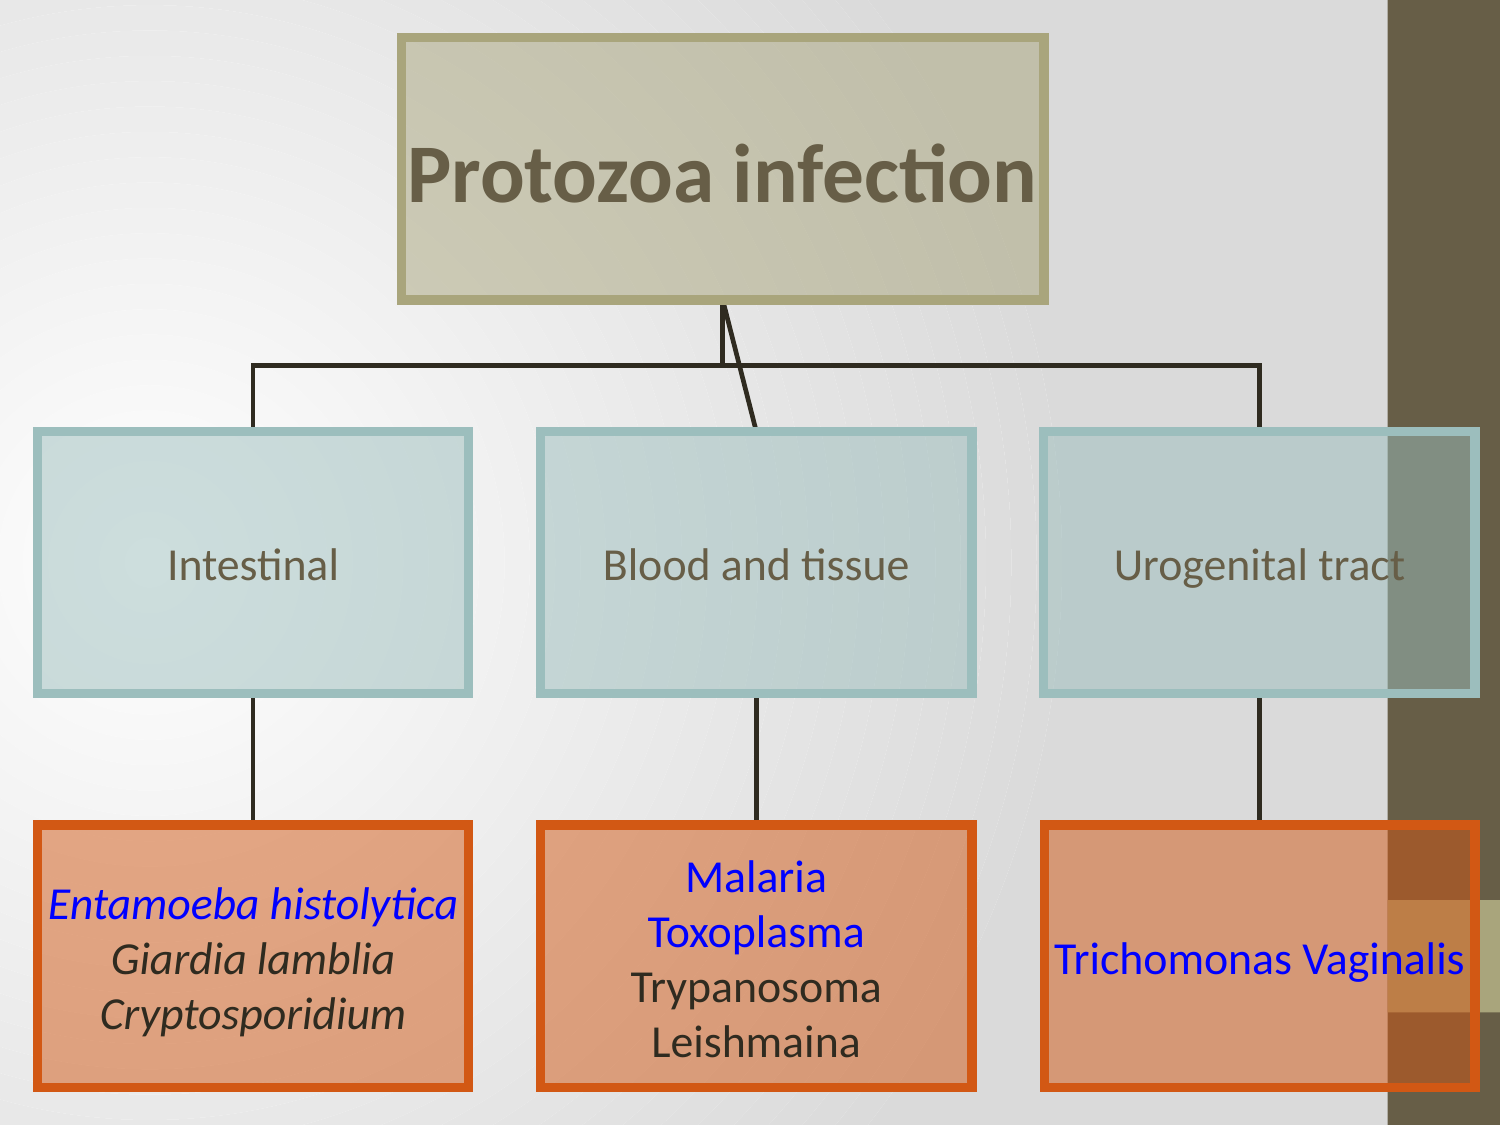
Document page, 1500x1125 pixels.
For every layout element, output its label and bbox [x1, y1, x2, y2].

text_box [36, 36, 1476, 1088]
